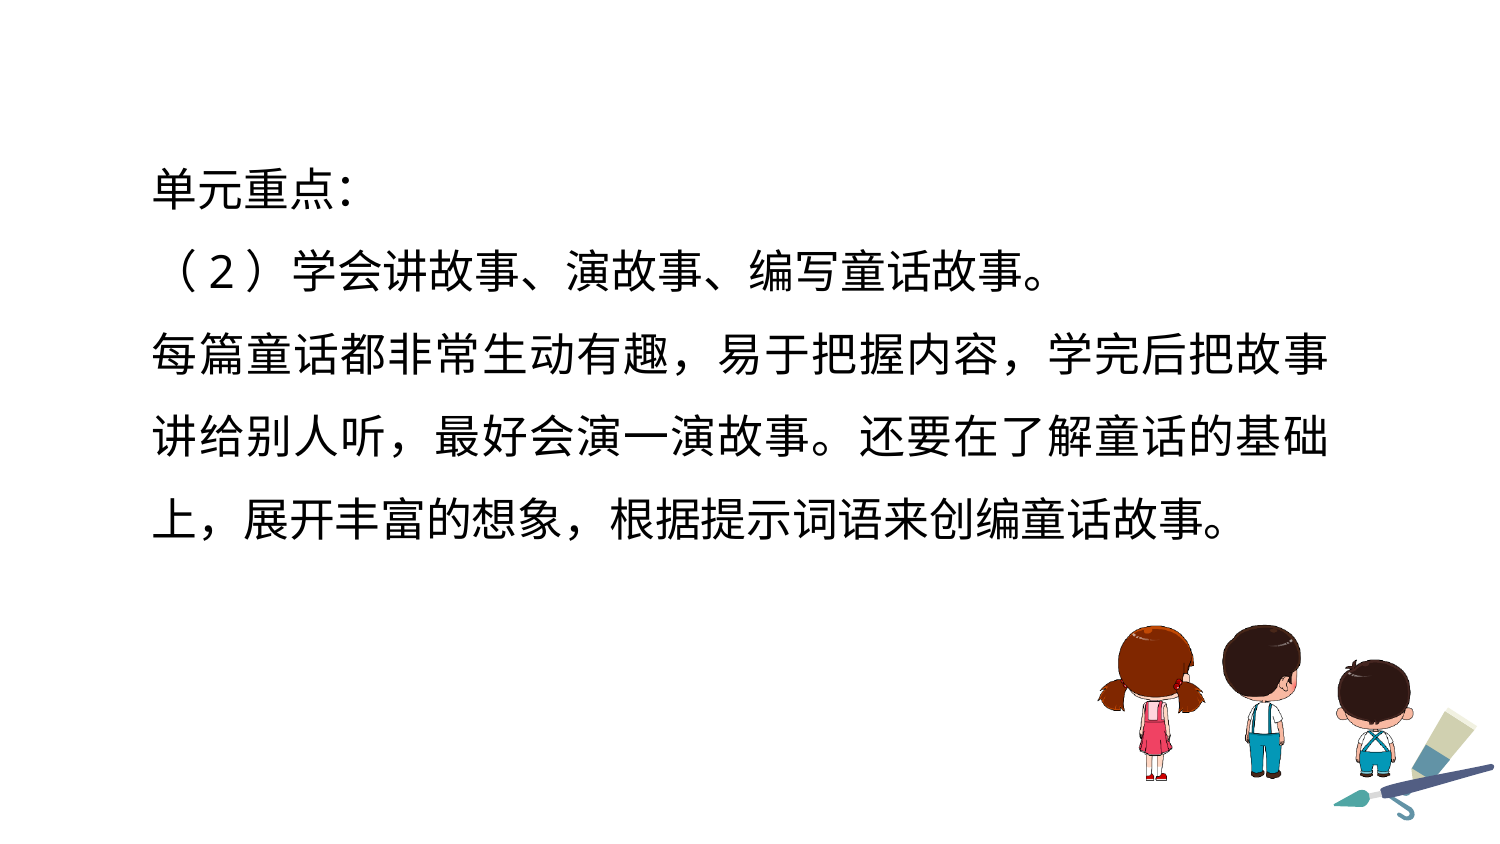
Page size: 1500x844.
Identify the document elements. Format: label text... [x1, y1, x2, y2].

text_box 单元重点： （2）学会讲故事、演故事、编写童话故事。 每篇童话都非常生动有趣，易于把握内容，学完后把故事讲给别人听，最好会演一演故事。还要在了解童话的基础上，展开丰富的想象，根据提示词语来创编童话故事。 [91, 125, 1345, 553]
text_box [1358, 708, 1481, 844]
picture [1084, 601, 1437, 818]
